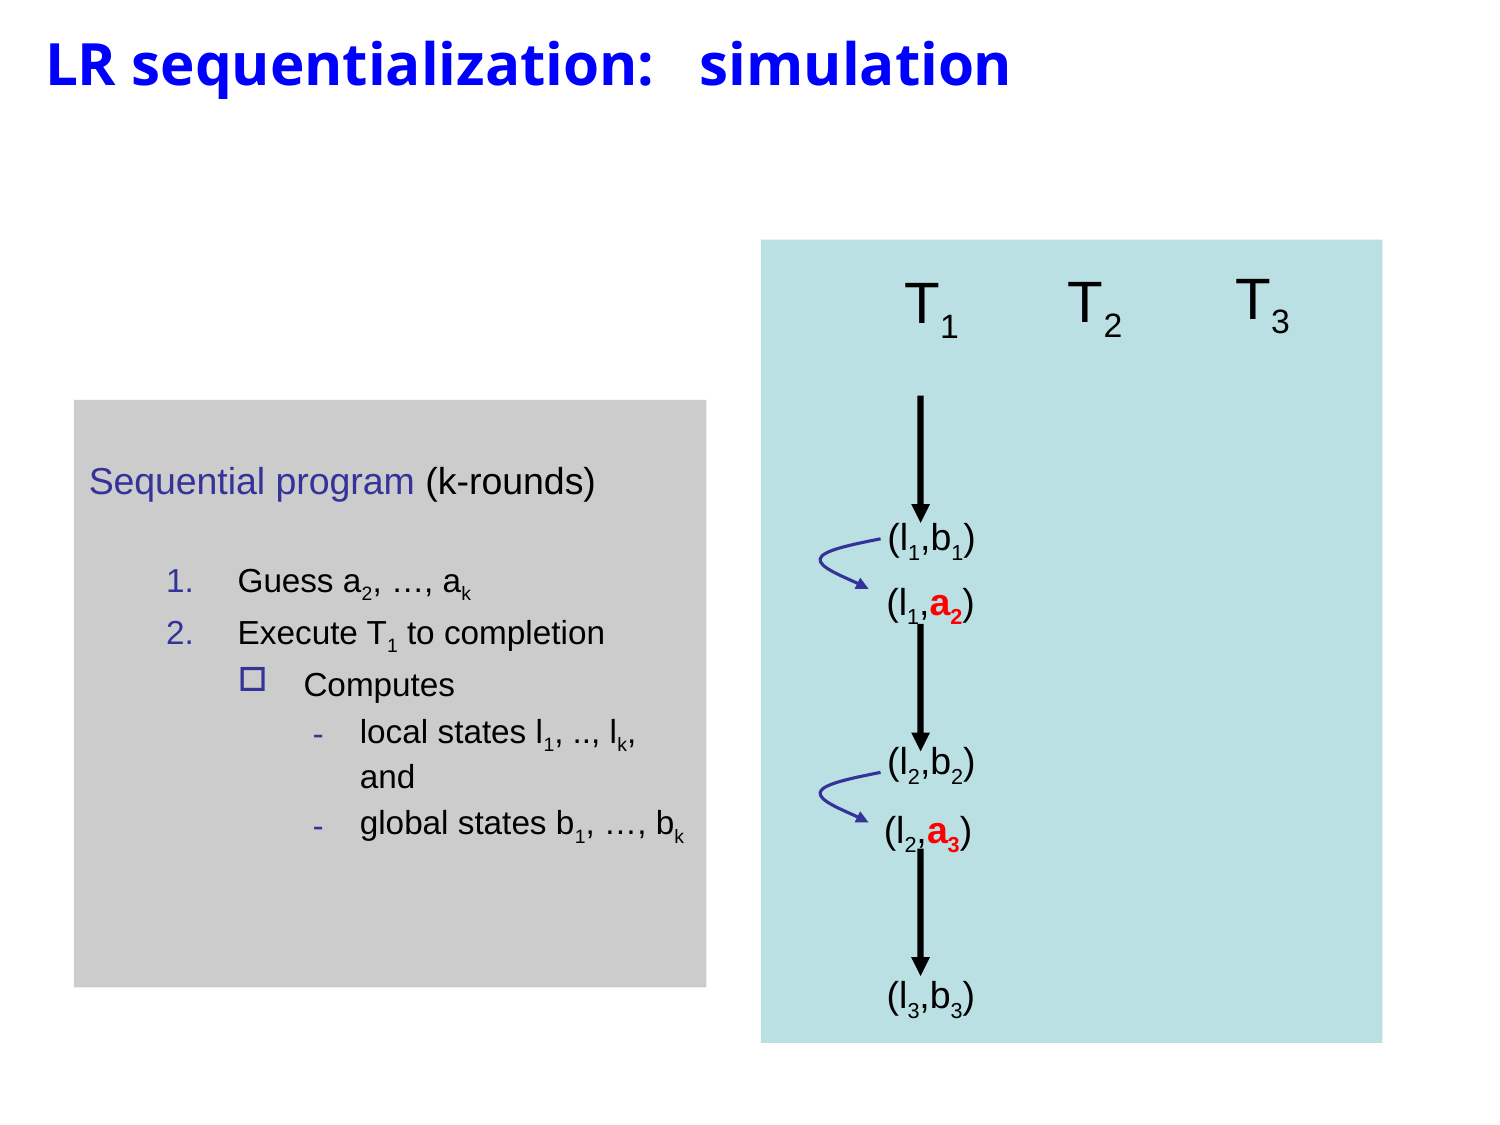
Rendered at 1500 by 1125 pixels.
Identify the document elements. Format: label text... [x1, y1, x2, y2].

text_box [820, 772, 881, 823]
text_box [820, 538, 881, 589]
text_box T1 [889, 258, 974, 353]
text_box [760, 239, 1383, 1043]
text_box (l2,b2) [872, 729, 991, 796]
text_box (l3,b3) [871, 964, 991, 1030]
title LR sequentialization: simulation [0, 0, 1500, 126]
text_box [897, 415, 928, 476]
text_box (l1,b1) [872, 505, 991, 572]
text_box T2 [1053, 256, 1138, 352]
text_box T3 [1220, 253, 1305, 348]
text_box [914, 476, 927, 523]
text_box Sequential program (k-rounds) Guess a2, …, ak Execute T1 to completion Computes local states l1, .., lk, and global states b1, …, bk [73, 399, 707, 988]
text_box (l1,a2) [871, 570, 990, 637]
text_box (l2,a3) [869, 798, 988, 865]
